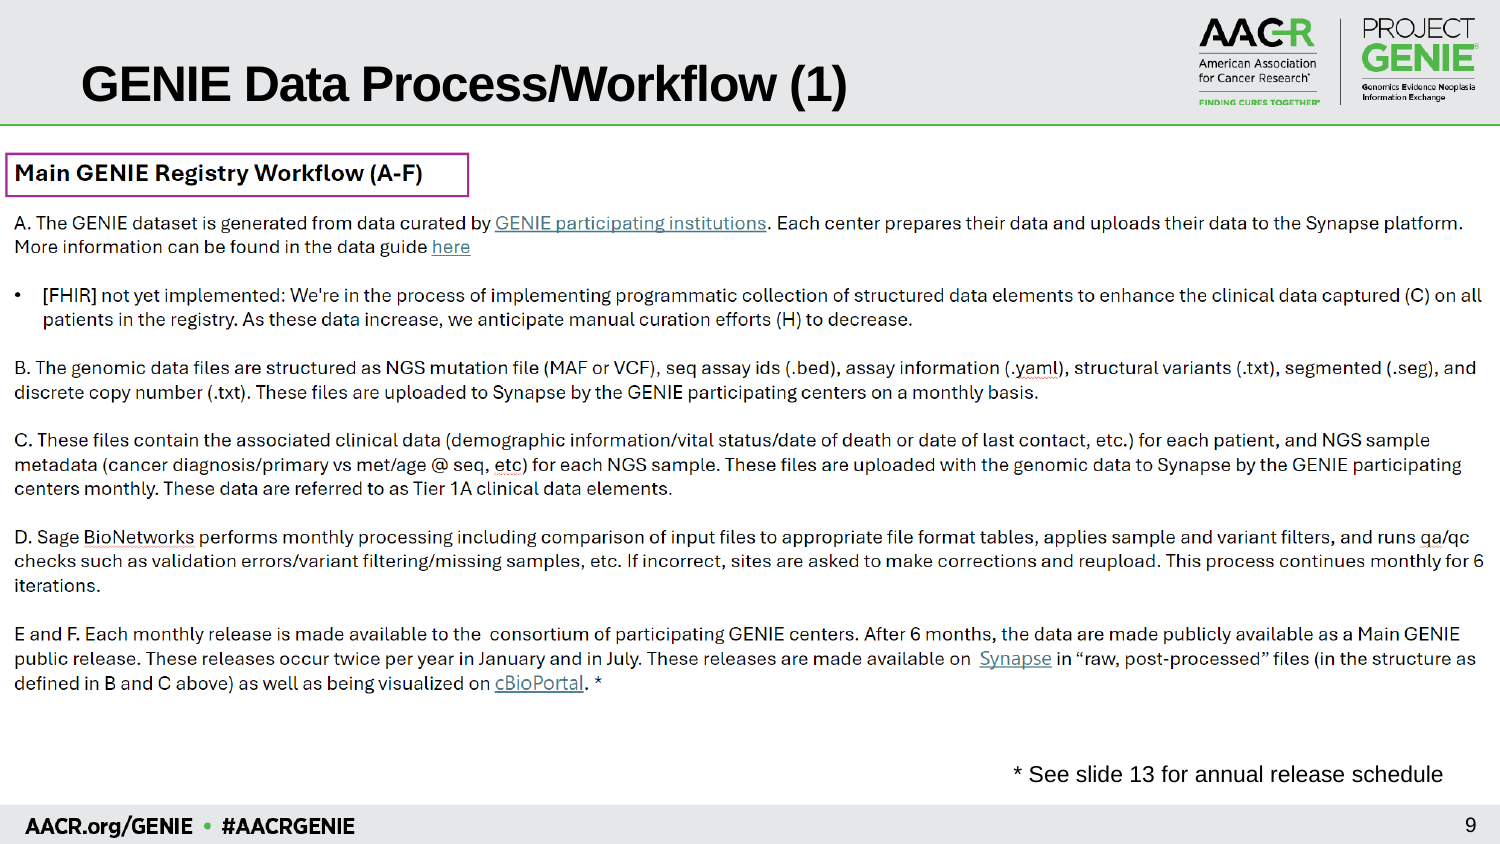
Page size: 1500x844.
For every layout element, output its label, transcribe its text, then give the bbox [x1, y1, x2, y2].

text_box * See slide 13 for annual release schedule [998, 761, 1053, 795]
picture [0, 0, 1500, 844]
title GENIE Data Process/Workflow (1) [65, 2, 1018, 120]
